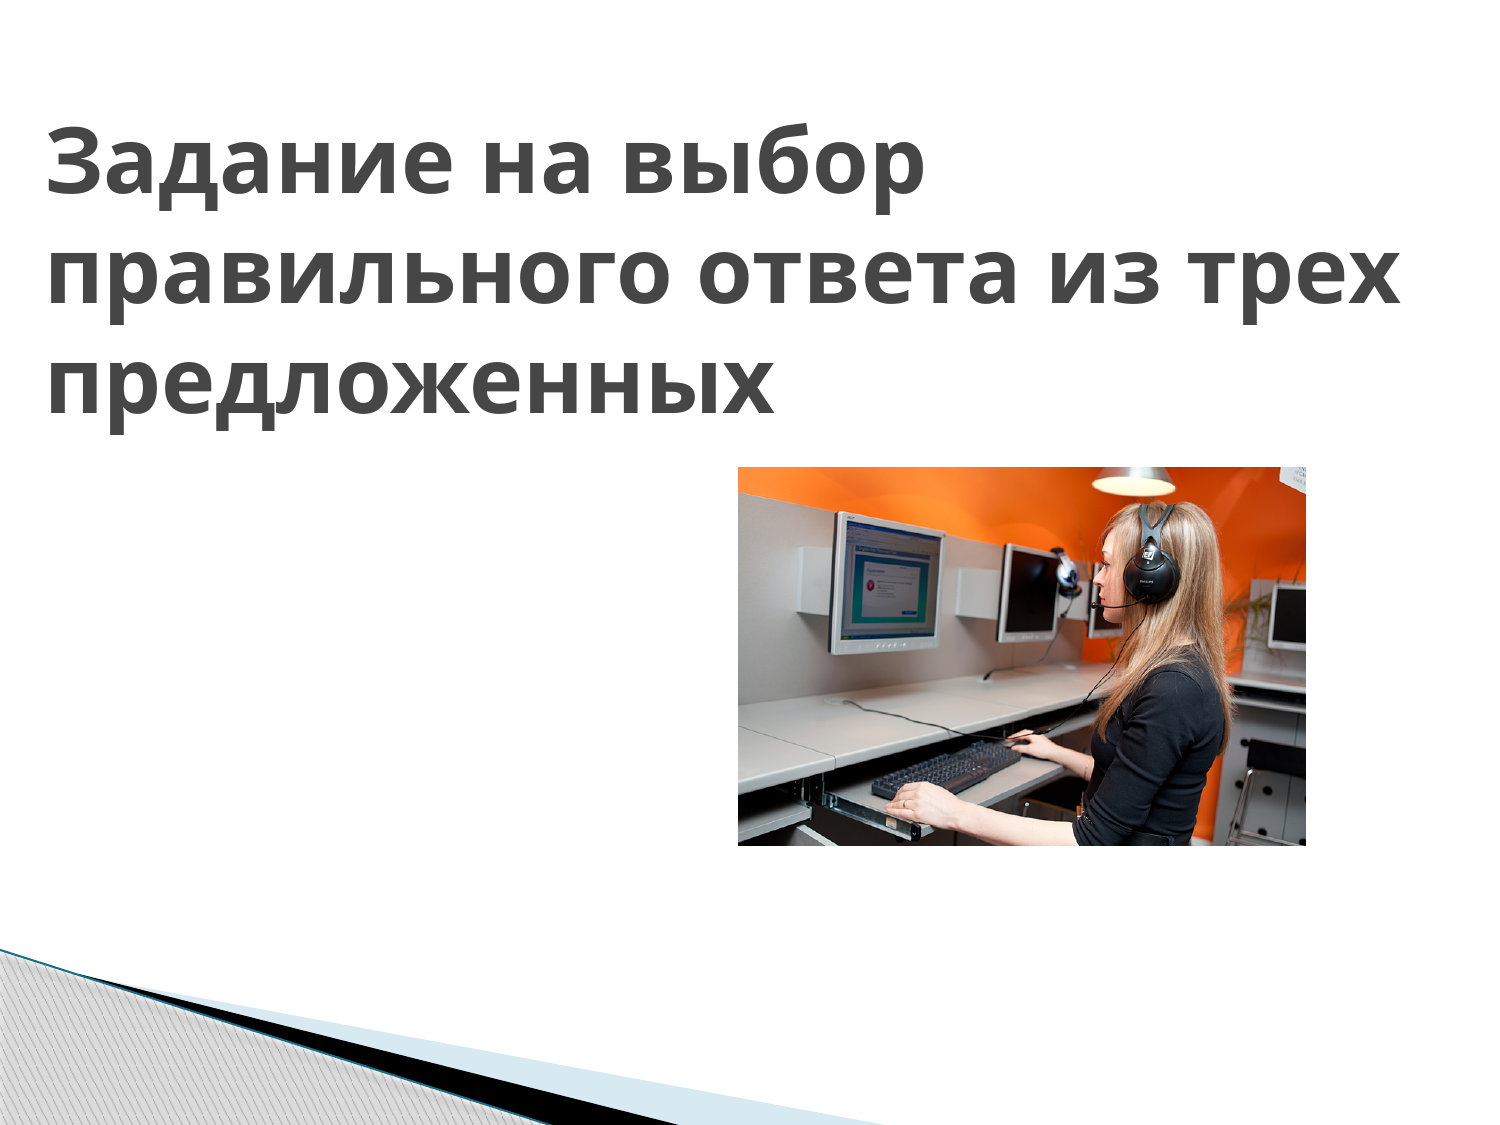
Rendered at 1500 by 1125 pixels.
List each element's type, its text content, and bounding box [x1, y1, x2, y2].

picture [737, 467, 1307, 847]
title Задание на выбор правильного ответа из трех предложенных [29, 113, 1436, 421]
